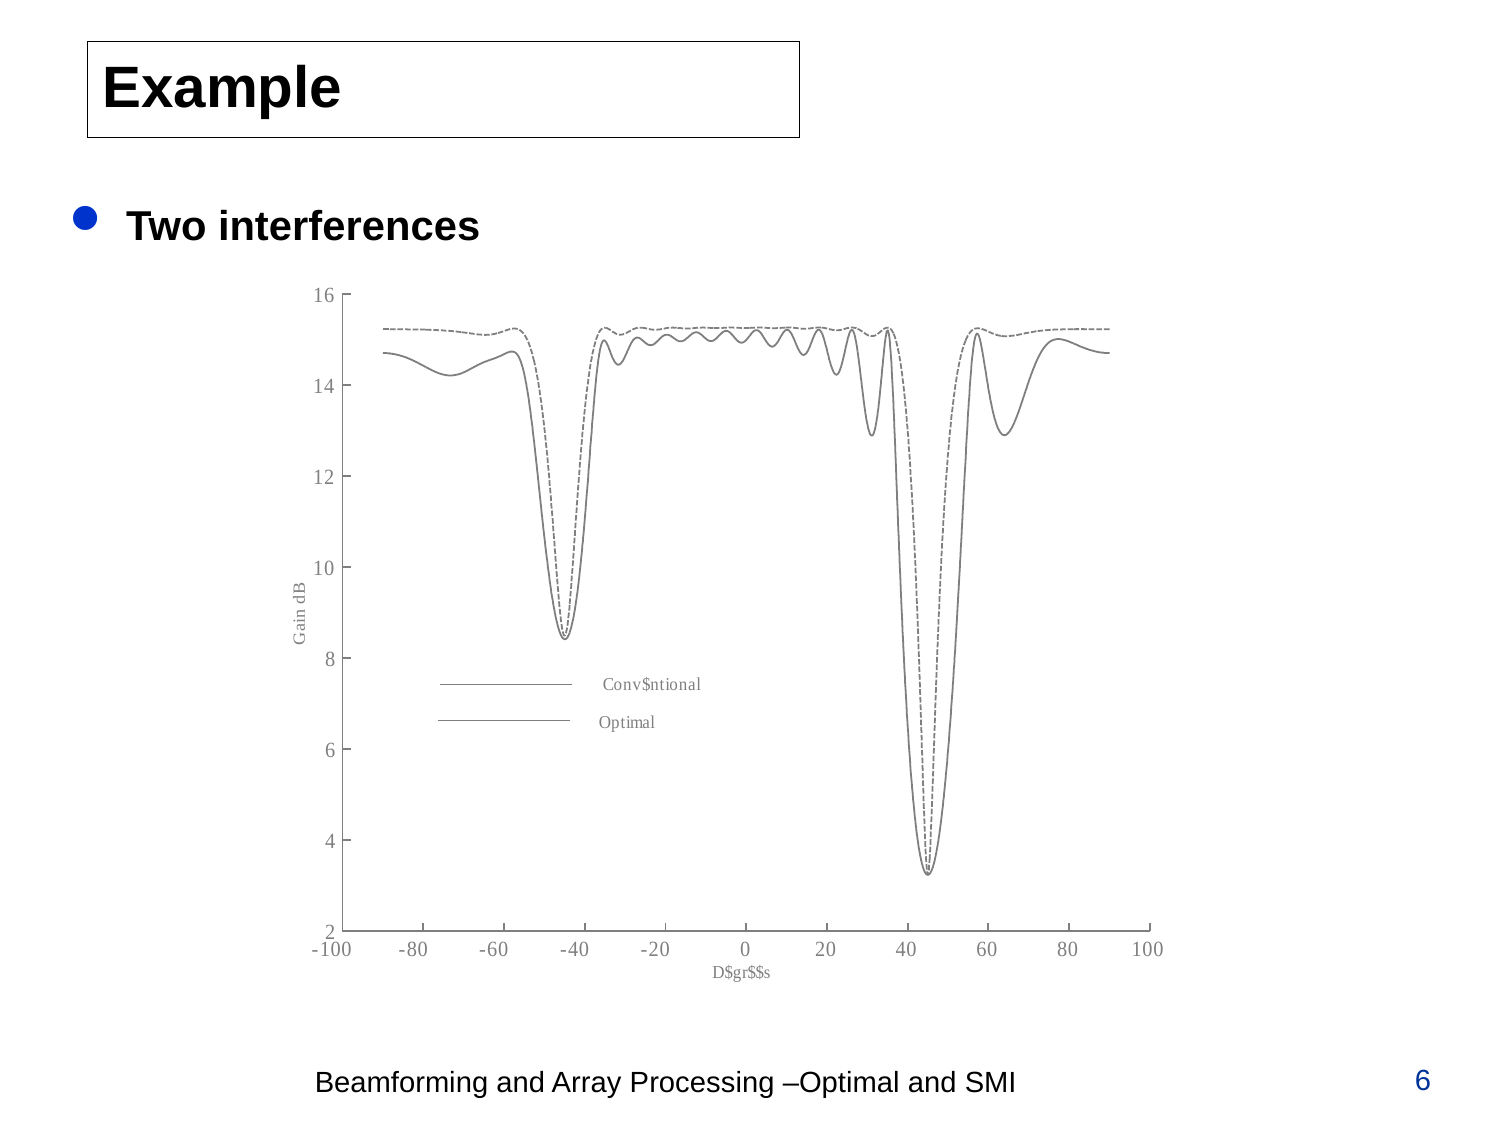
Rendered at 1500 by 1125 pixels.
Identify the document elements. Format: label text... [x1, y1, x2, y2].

list Two interferences [54, 181, 525, 275]
title Example [87, 41, 800, 138]
picture [287, 274, 1176, 983]
slide_number 6 [1207, 1055, 1447, 1102]
